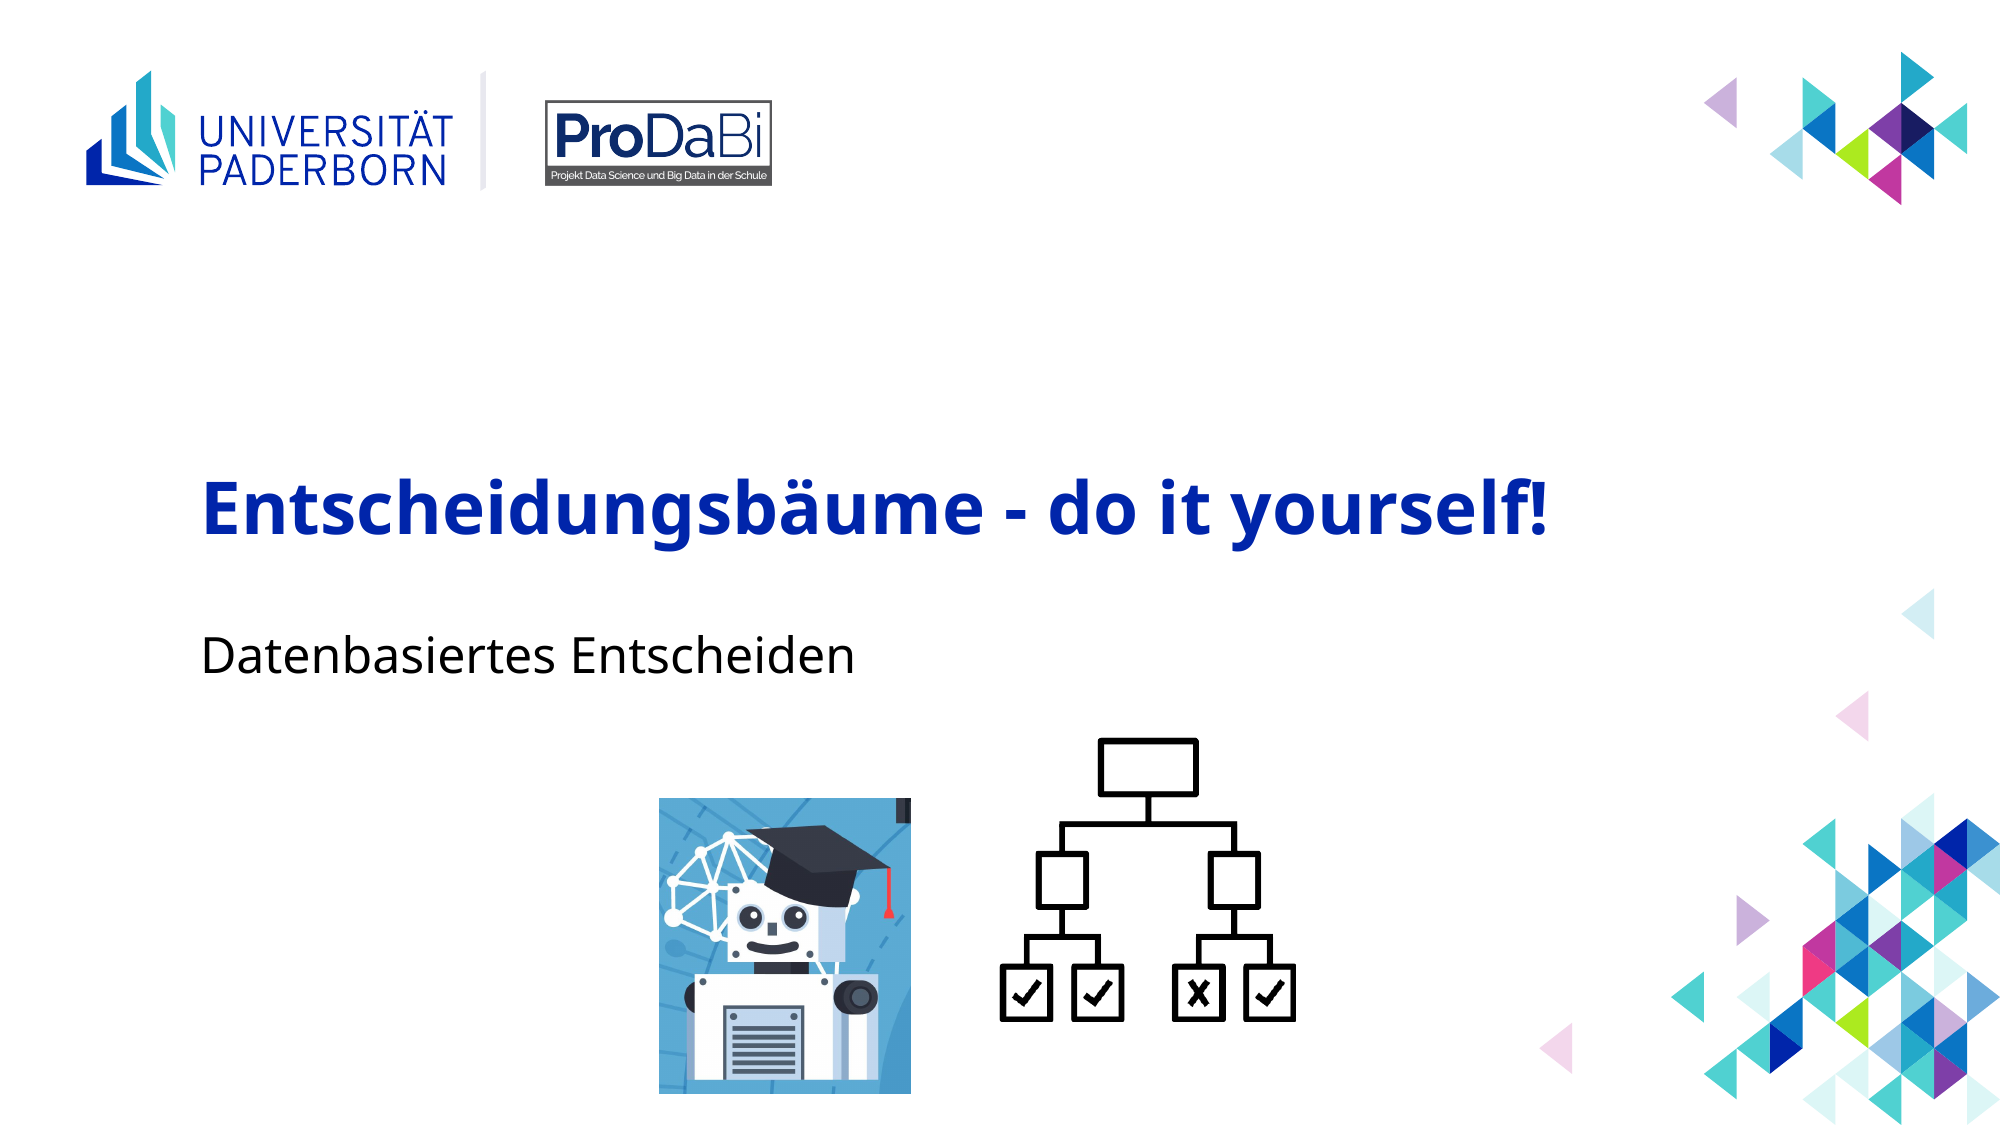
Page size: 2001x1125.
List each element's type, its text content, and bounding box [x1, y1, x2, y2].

subtitle Datenbasiertes Entscheiden [200, 623, 1603, 843]
picture [999, 737, 1296, 1022]
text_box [545, 100, 772, 186]
title Entscheidungsbäume - do it yourself! [200, 347, 1603, 549]
picture [659, 798, 911, 1094]
